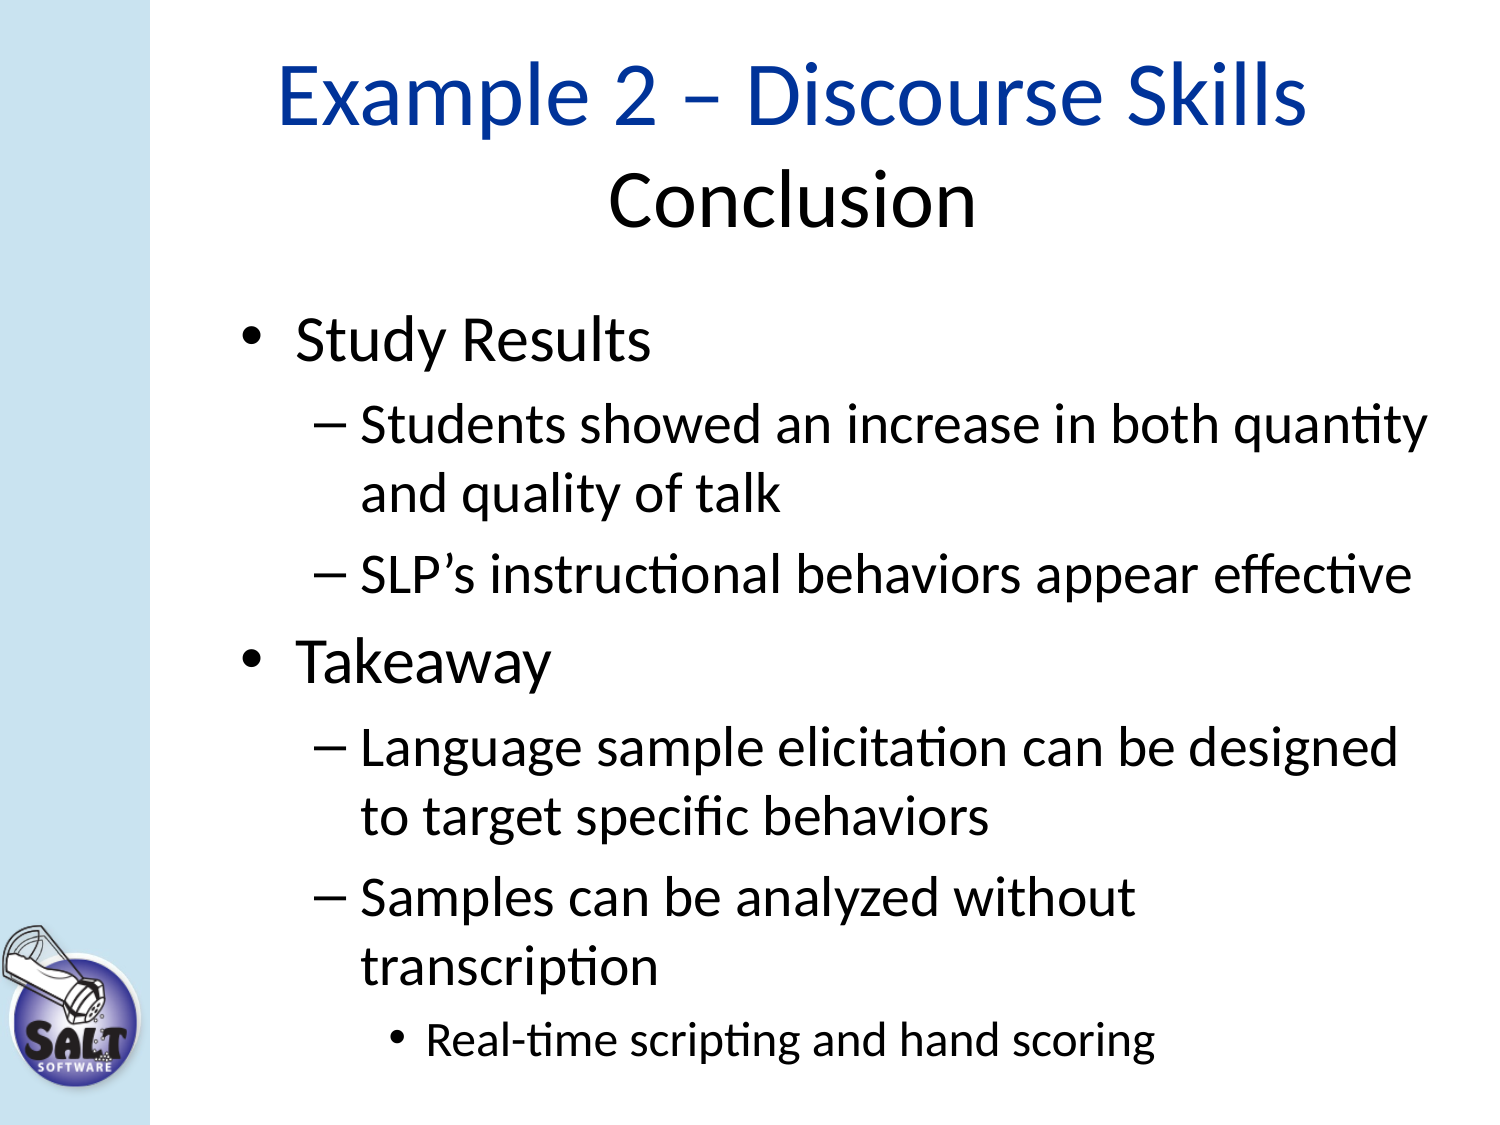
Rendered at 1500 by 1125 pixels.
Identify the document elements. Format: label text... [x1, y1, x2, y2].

picture [0, 0, 150, 1125]
list Study Results Students showed an increase in both quantity and quality of talk SLP’s instructional behaviors appear effective Takeaway Language sample elicitation can be designed to target specific behaviors Samples can be analyzed without transcription Real-time scripting and hand scoring [225, 287, 1450, 1080]
title Example 2 – Discourse Skills Conclusion [162, 45, 1425, 233]
